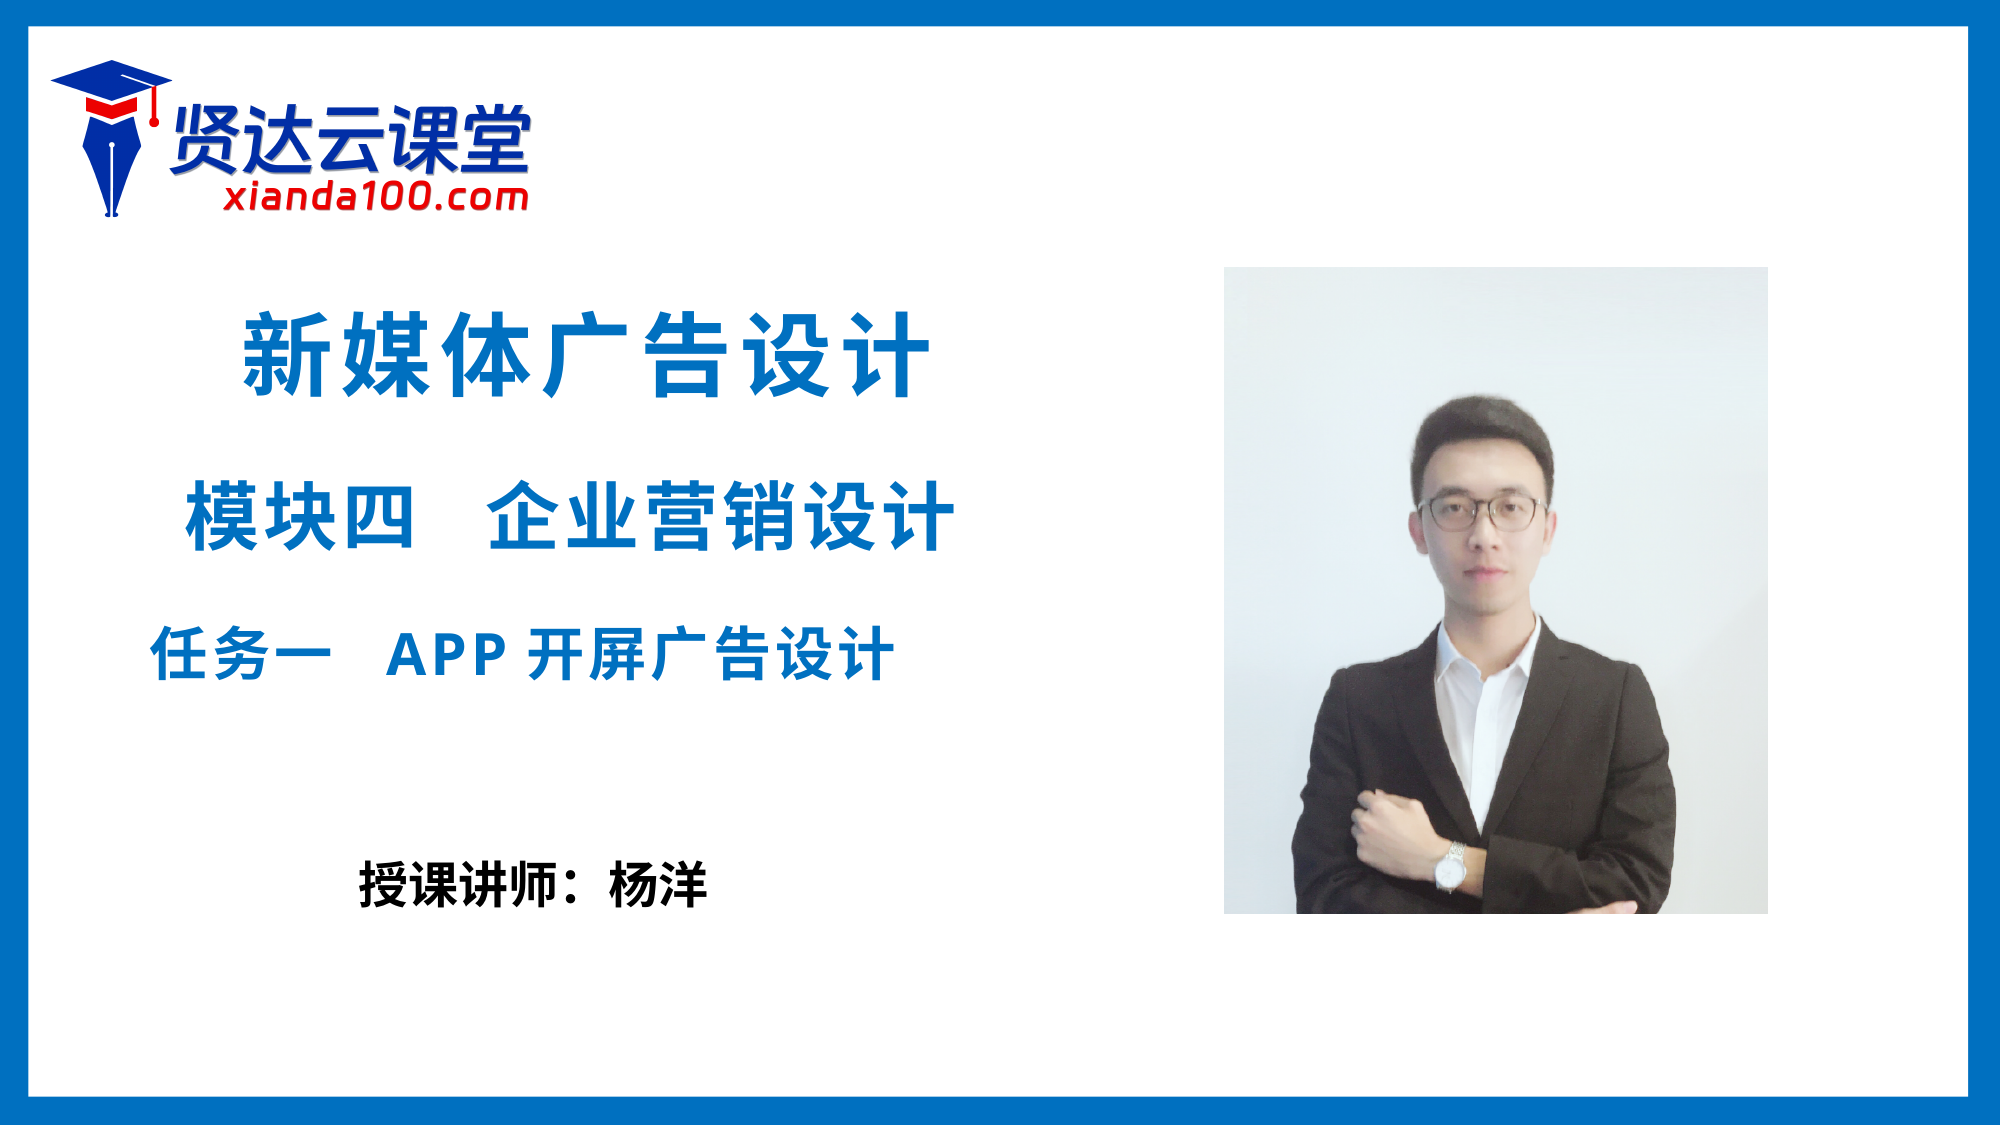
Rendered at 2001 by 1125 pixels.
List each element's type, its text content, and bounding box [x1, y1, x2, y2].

text_box 授课讲师：杨洋 [200, 845, 868, 921]
text_box 新媒体广告设计 [161, 290, 1013, 416]
text_box 任务一 APP开屏广告设计 [63, 609, 983, 724]
text_box 模块四 企业营销设计 [90, 462, 1051, 577]
picture [31, 30, 570, 256]
picture [1224, 267, 1768, 914]
